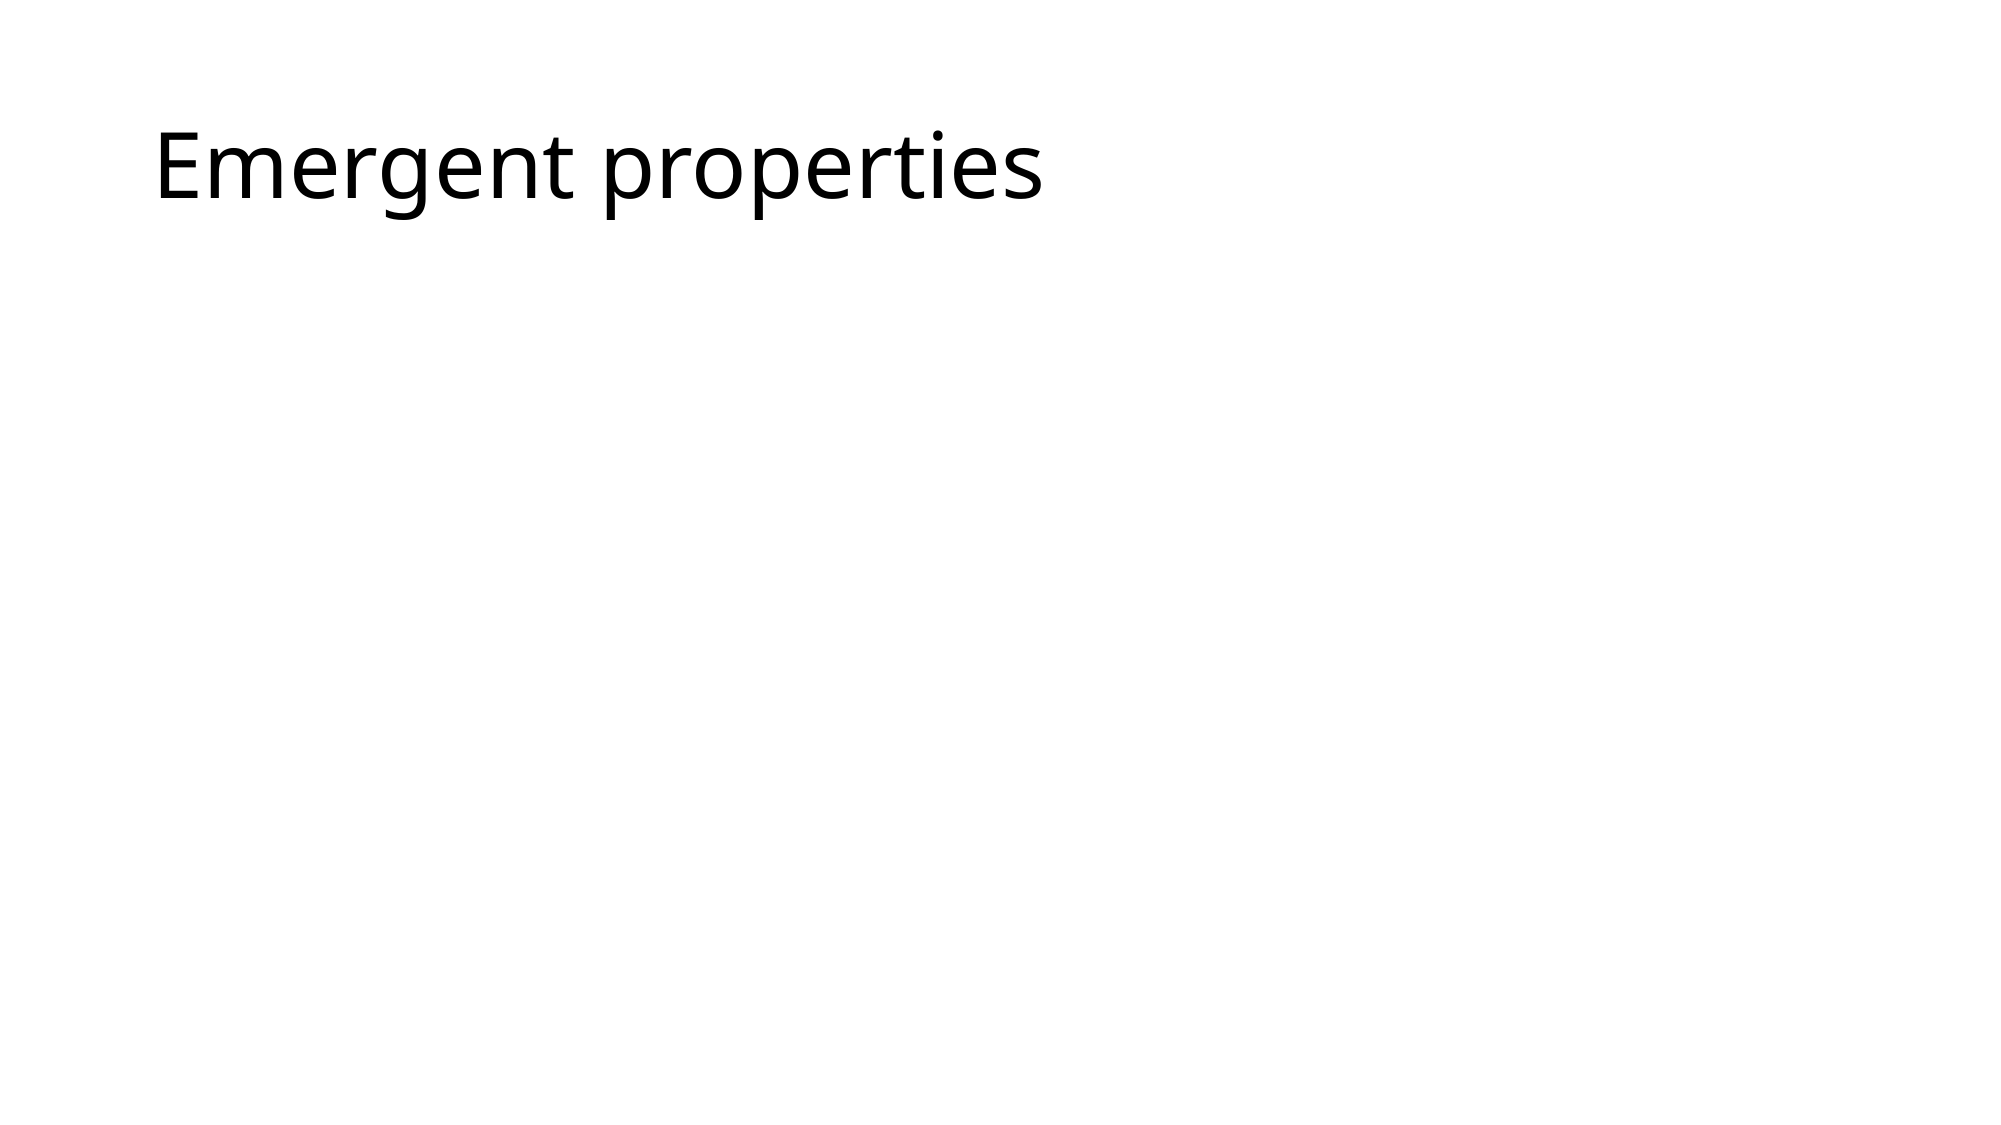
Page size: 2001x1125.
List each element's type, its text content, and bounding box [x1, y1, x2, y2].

title Emergent properties [137, 59, 1863, 278]
